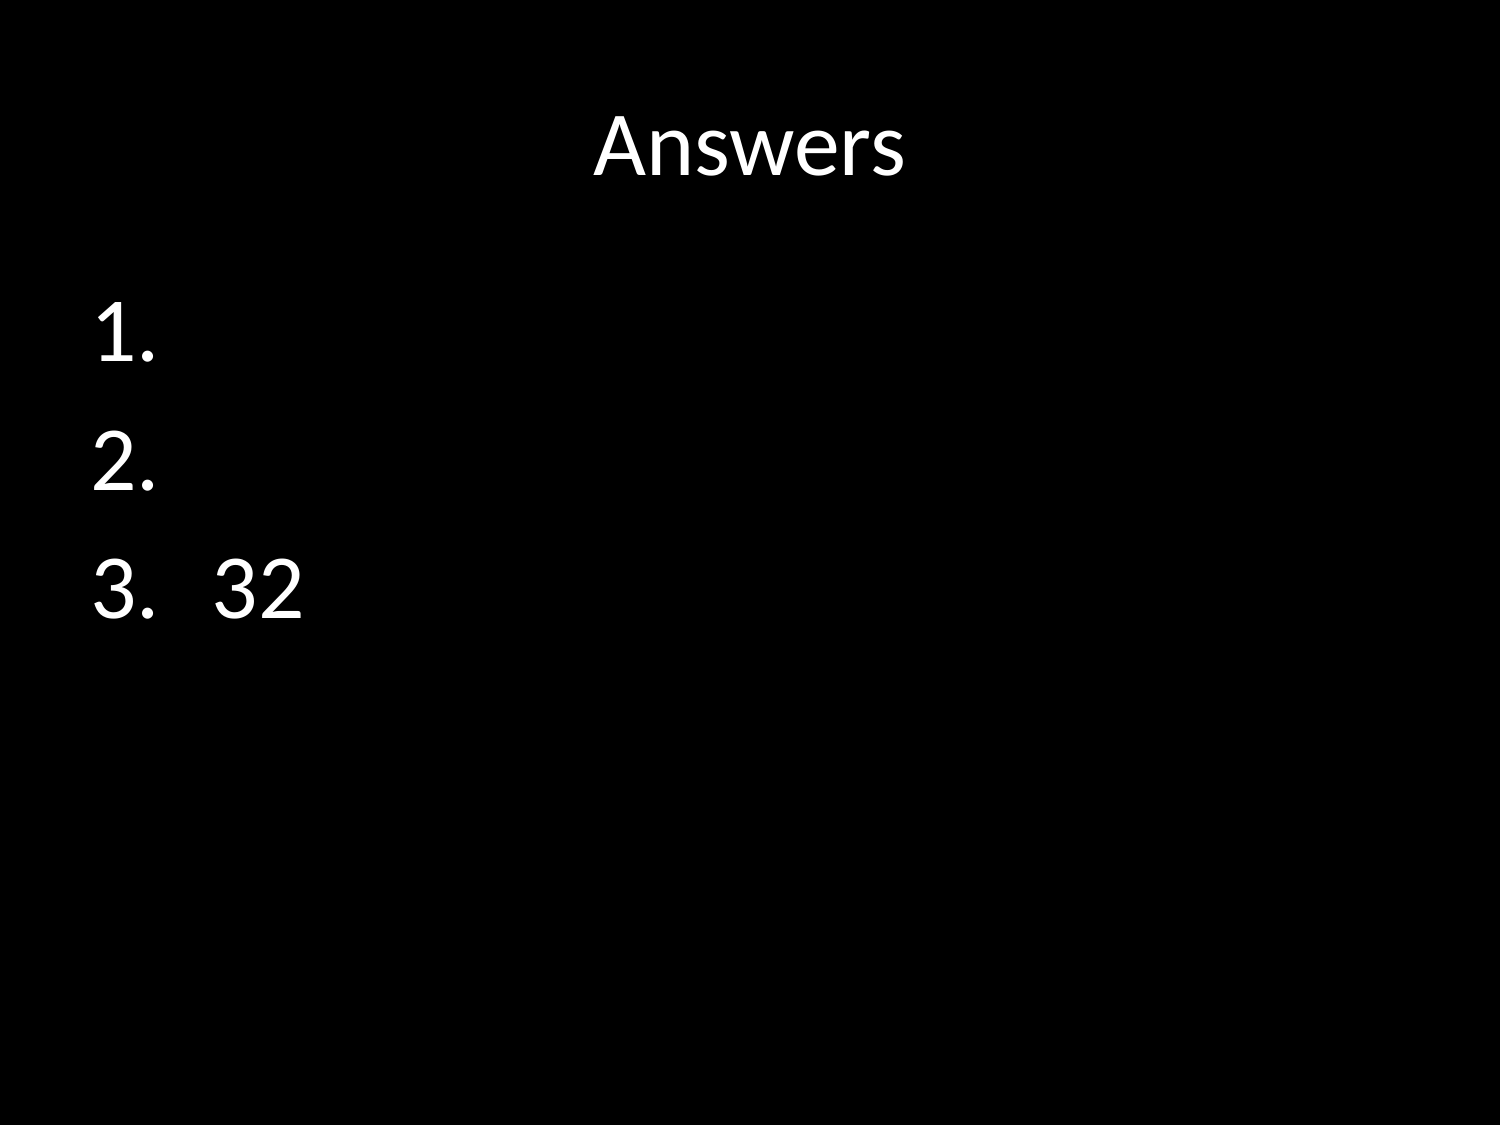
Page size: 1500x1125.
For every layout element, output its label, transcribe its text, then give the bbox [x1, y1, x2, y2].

title Answers [75, 45, 1425, 233]
